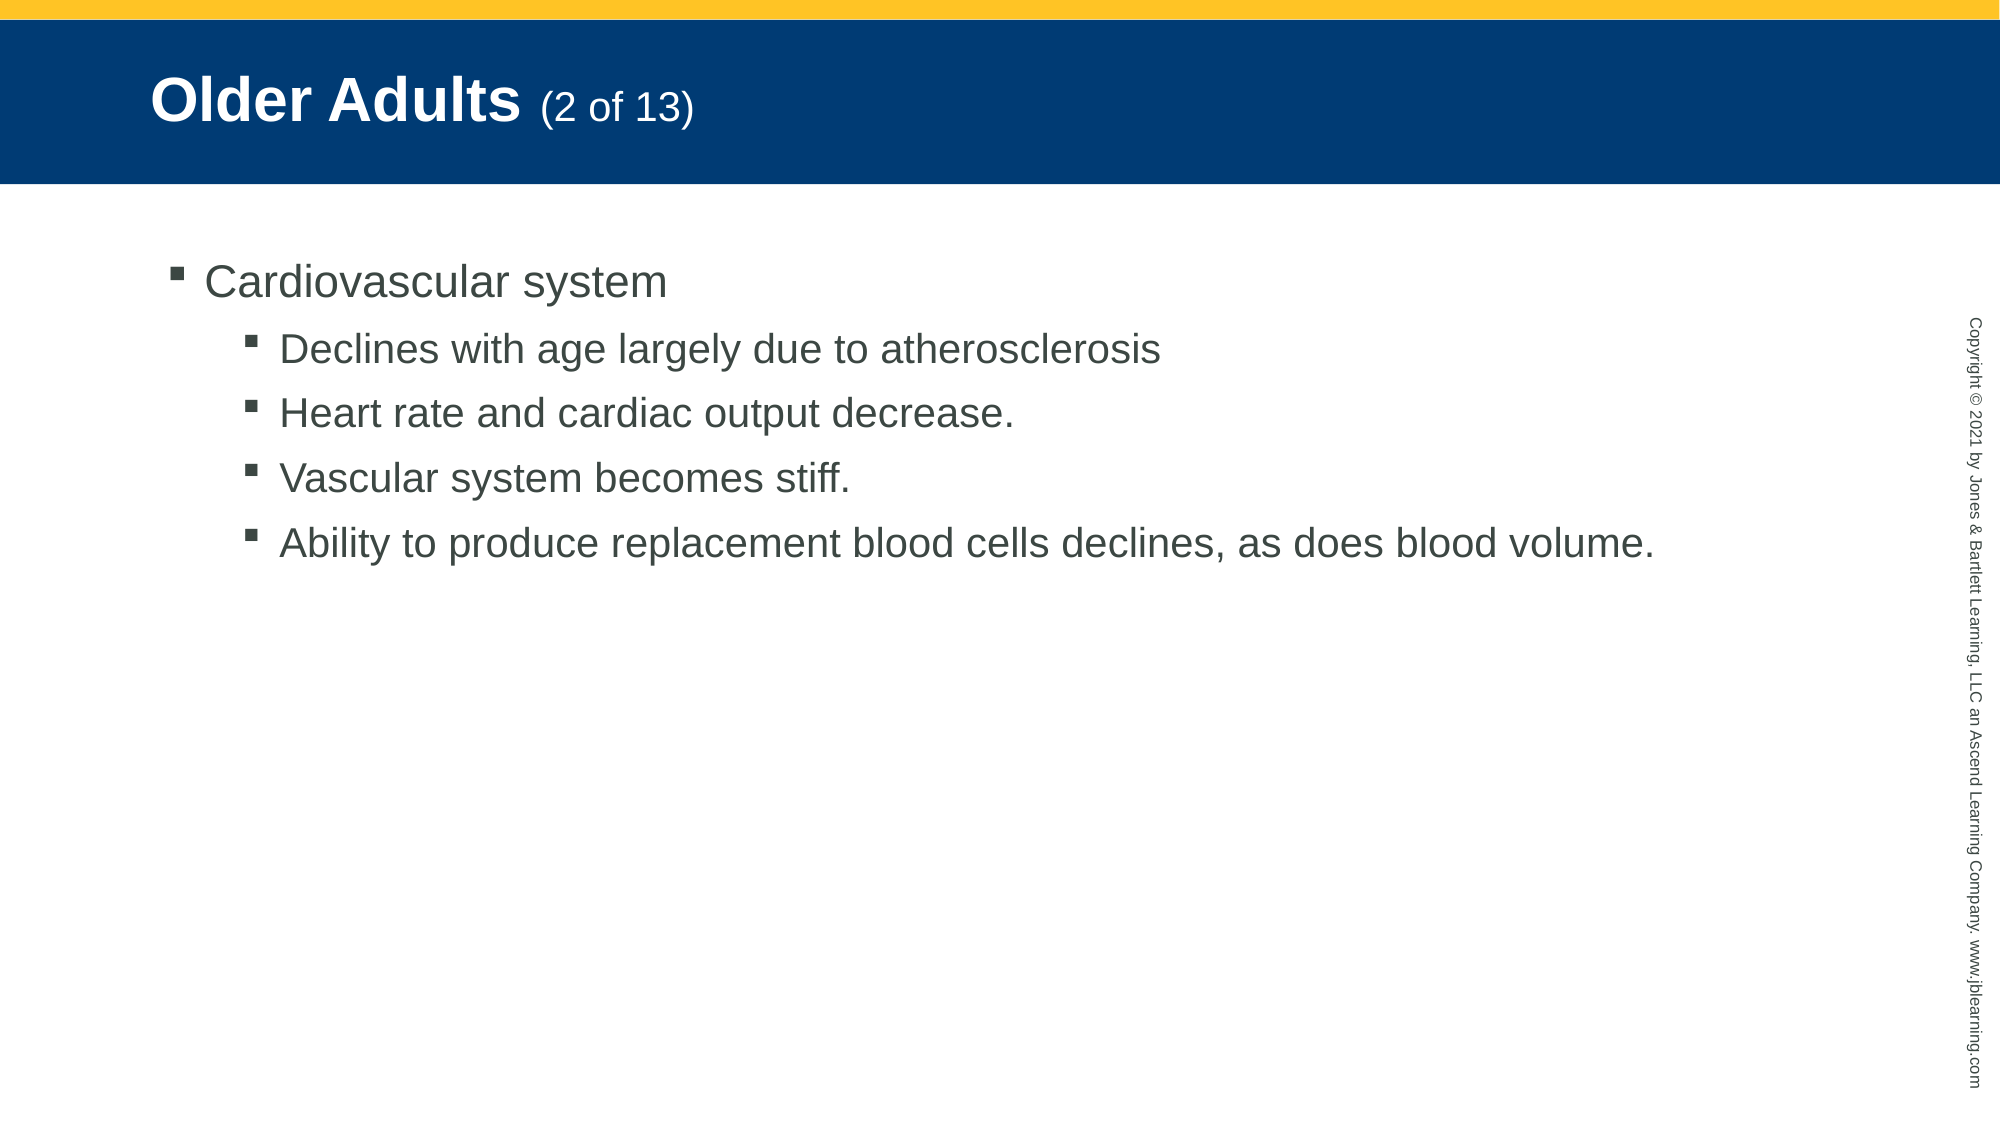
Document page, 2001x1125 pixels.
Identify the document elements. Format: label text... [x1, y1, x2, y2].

title Older Adults (2 of 13) [0, 19, 2000, 185]
list Cardiovascular system Declines with age largely due to atherosclerosis Heart rate and cardiac output decrease. Vascular system becomes stiff. Ability to produce replacement blood cells declines, as does blood volume. [151, 244, 1840, 1016]
